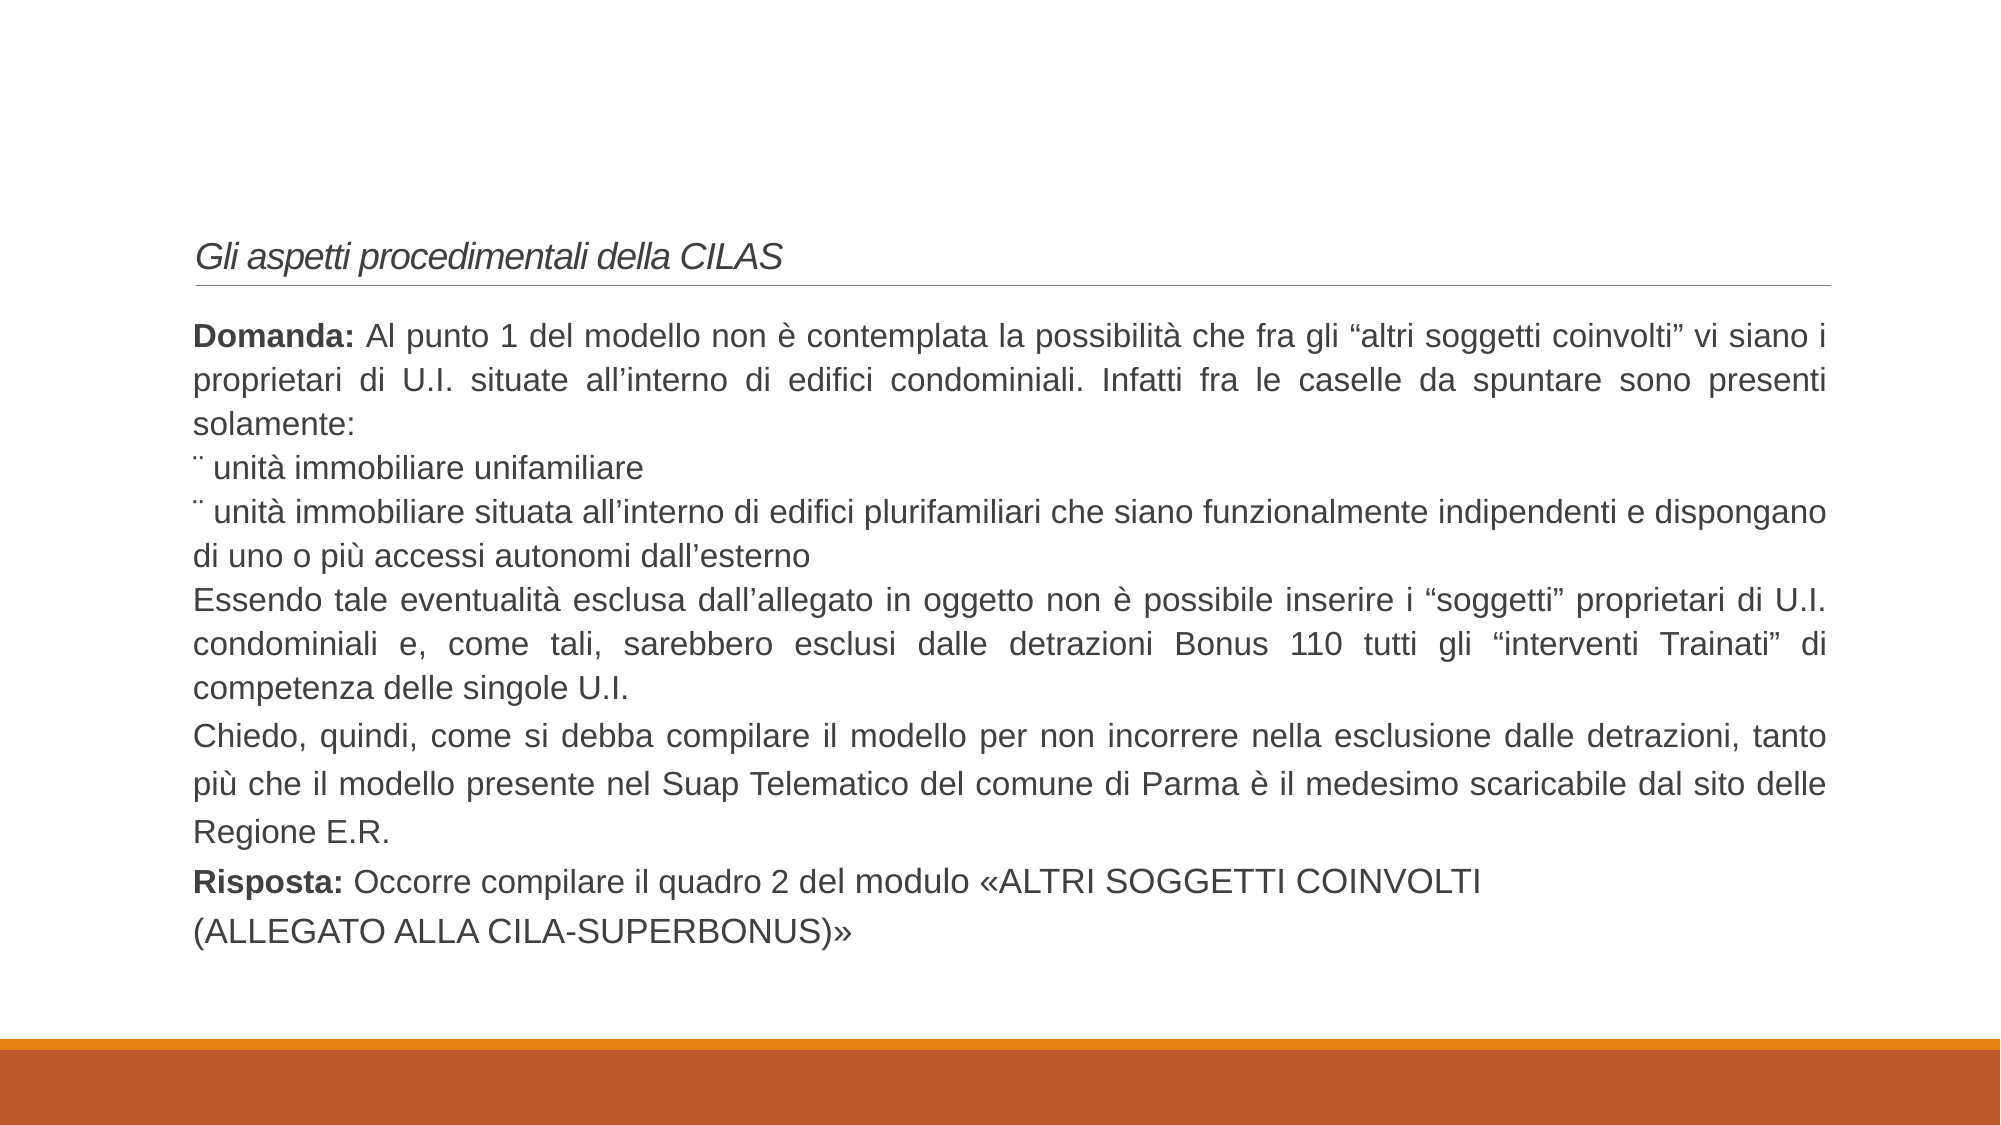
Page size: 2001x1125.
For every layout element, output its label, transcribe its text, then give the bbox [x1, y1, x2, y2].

list Domanda: Al punto 1 del modello non è contemplata la possibilità che fra gli “altri soggetti coinvolti” vi siano i proprietari di U.I. situate all’interno di edifici condominiali. Infatti fra le caselle da spuntare sono presenti solamente: ¨ unità immobiliare unifamiliare ¨ unità immobiliare situata all’interno di edifici plurifamiliari che siano funzionalmente indipendenti e dispongano di uno o più accessi autonomi dall’esterno Essendo tale eventualità esclusa dall’allegato in oggetto non è possibile inserire i “soggetti” proprietari di U.I. condominiali e, come tali, sarebbero esclusi dalle detrazioni Bonus 110 tutti gli “interventi Trainati” di competenza delle singole U.I. Chiedo, quindi, come si debba compilare il modello per non incorrere nella esclusione dalle detrazioni, tanto più che il modello presente nel Suap Telematico del comune di Parma è il medesimo scaricabile dal sito delle Regione E.R. Risposta: Occorre compilare il quadro 2 del modulo «ALTRI SOGGETTI COINVOLTI (ALLEGATO ALLA CILA-SUPERBONUS)» [180, 302, 1830, 963]
title Gli aspetti procedimentali della CILAS [180, 47, 1830, 285]
